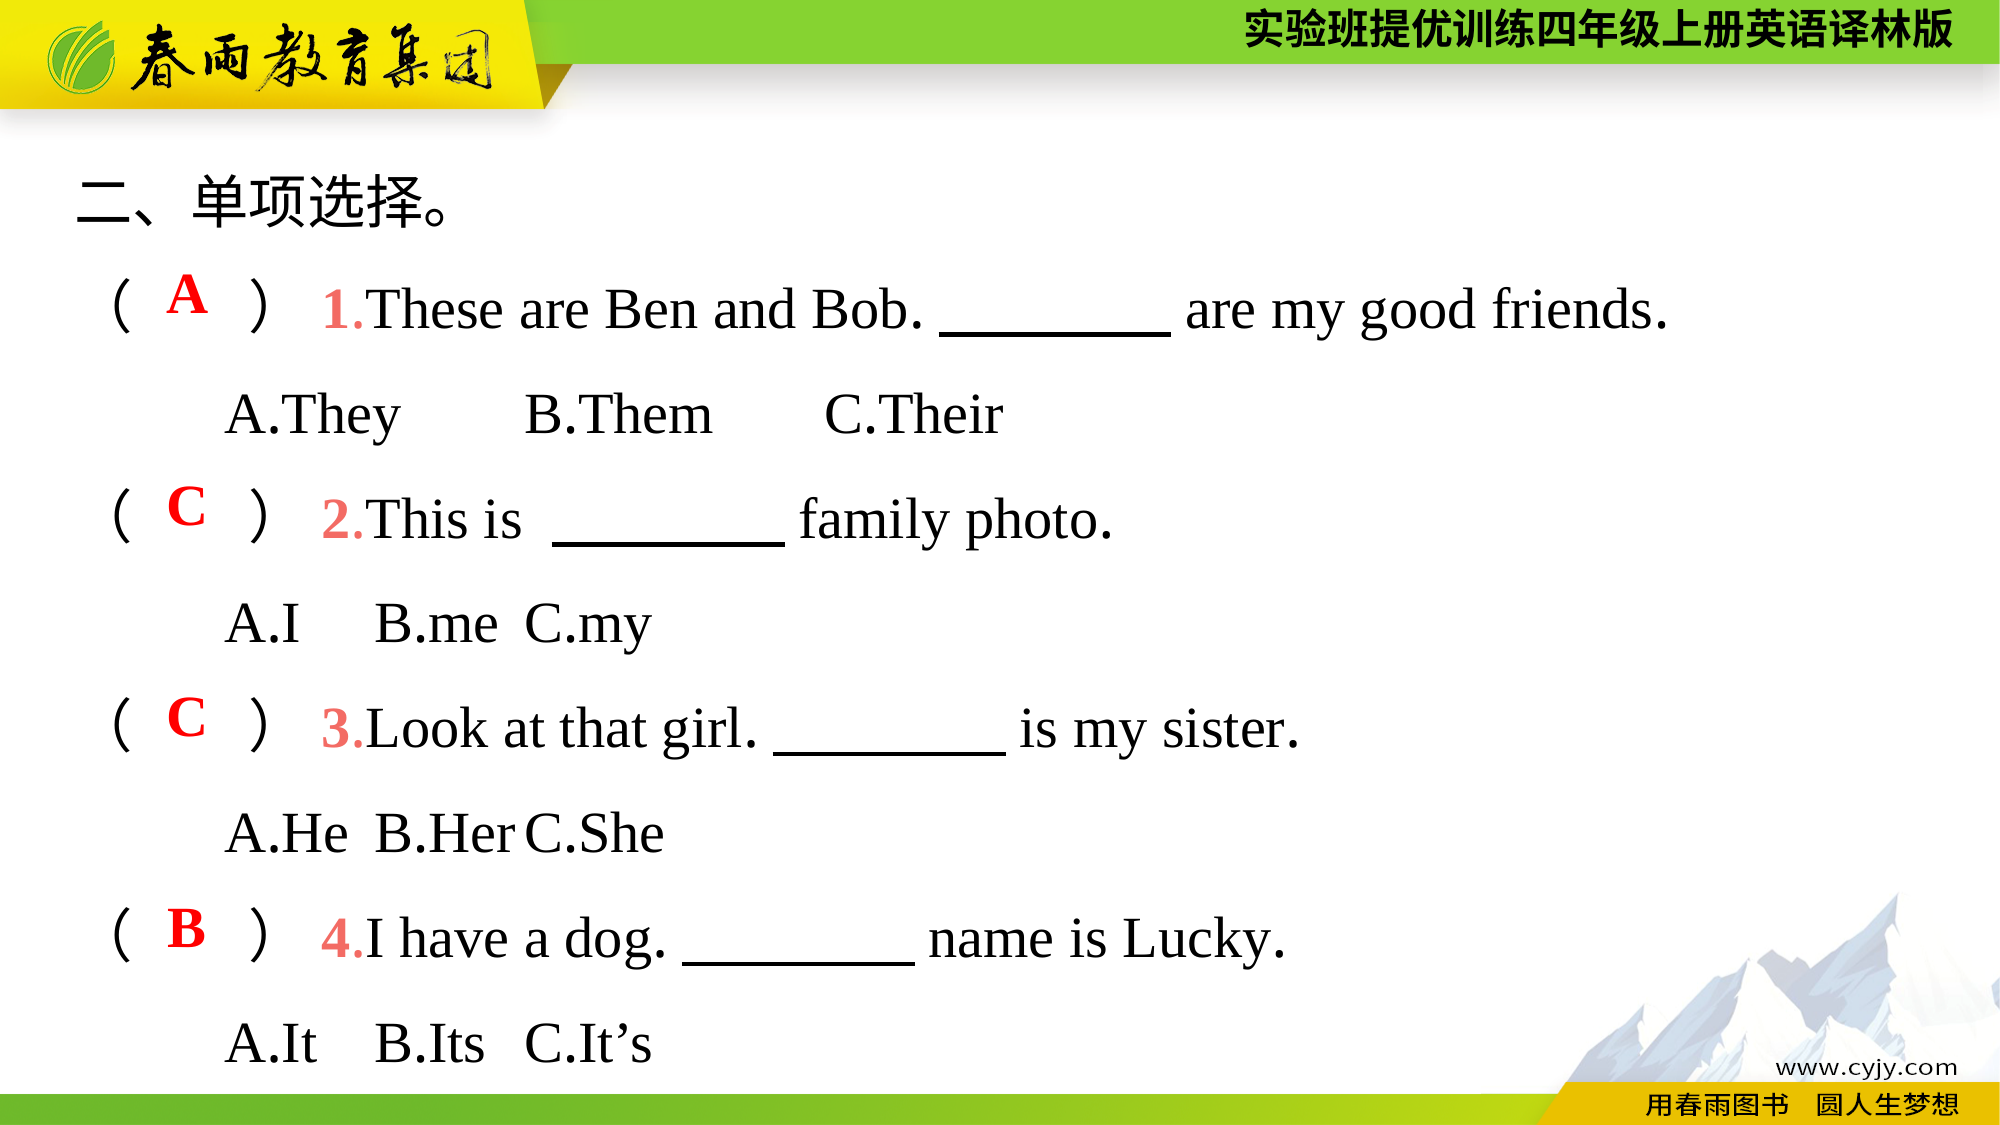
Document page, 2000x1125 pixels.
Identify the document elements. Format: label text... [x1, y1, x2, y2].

text_box C [151, 670, 224, 756]
picture [0, 0, 2000, 1125]
list 二、单项选择。 （ ）1.These are Ben and Bob. are my good friends. A.They B.Them C.Their （ ）2.This is family photo. A.I B.me C.my （ ）3.Look at that girl. is my sister. A.He B.Her C.She （ ）4.I have a dog. name is Lucky. A.It B.Its C.It’s [59, 122, 1944, 1092]
text_box C [151, 459, 224, 545]
text_box A [151, 248, 224, 333]
text_box B [153, 881, 222, 967]
